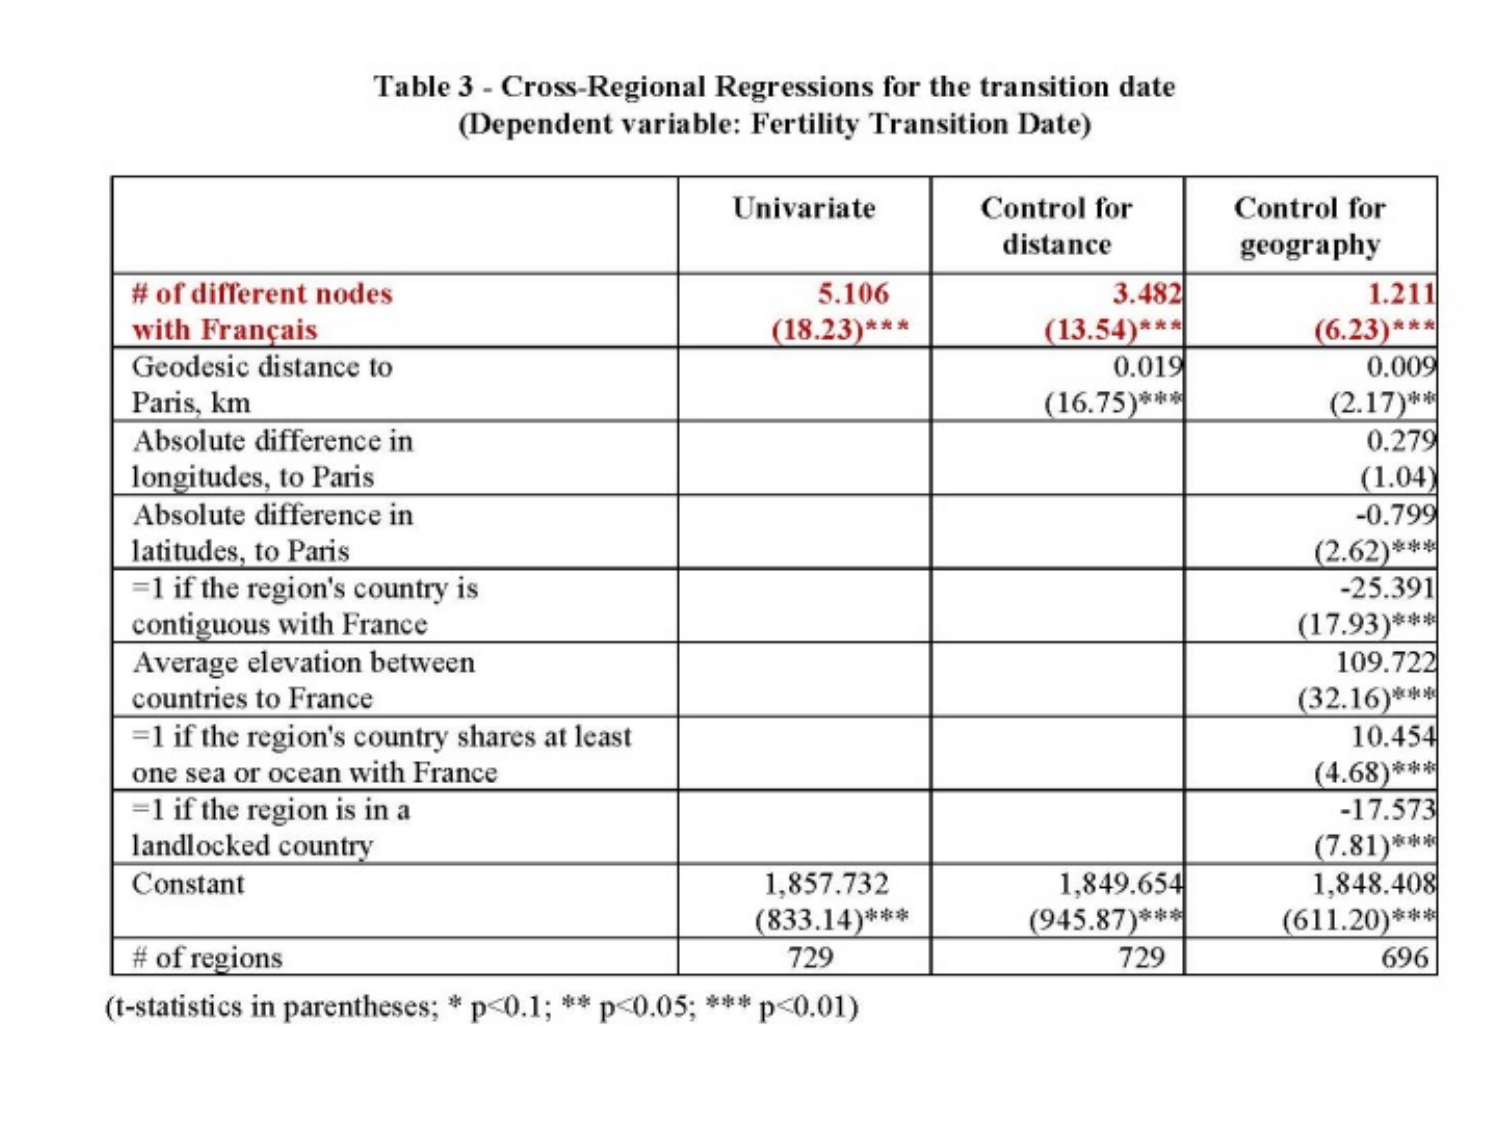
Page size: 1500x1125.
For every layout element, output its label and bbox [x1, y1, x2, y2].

list [0, 0, 1500, 1125]
